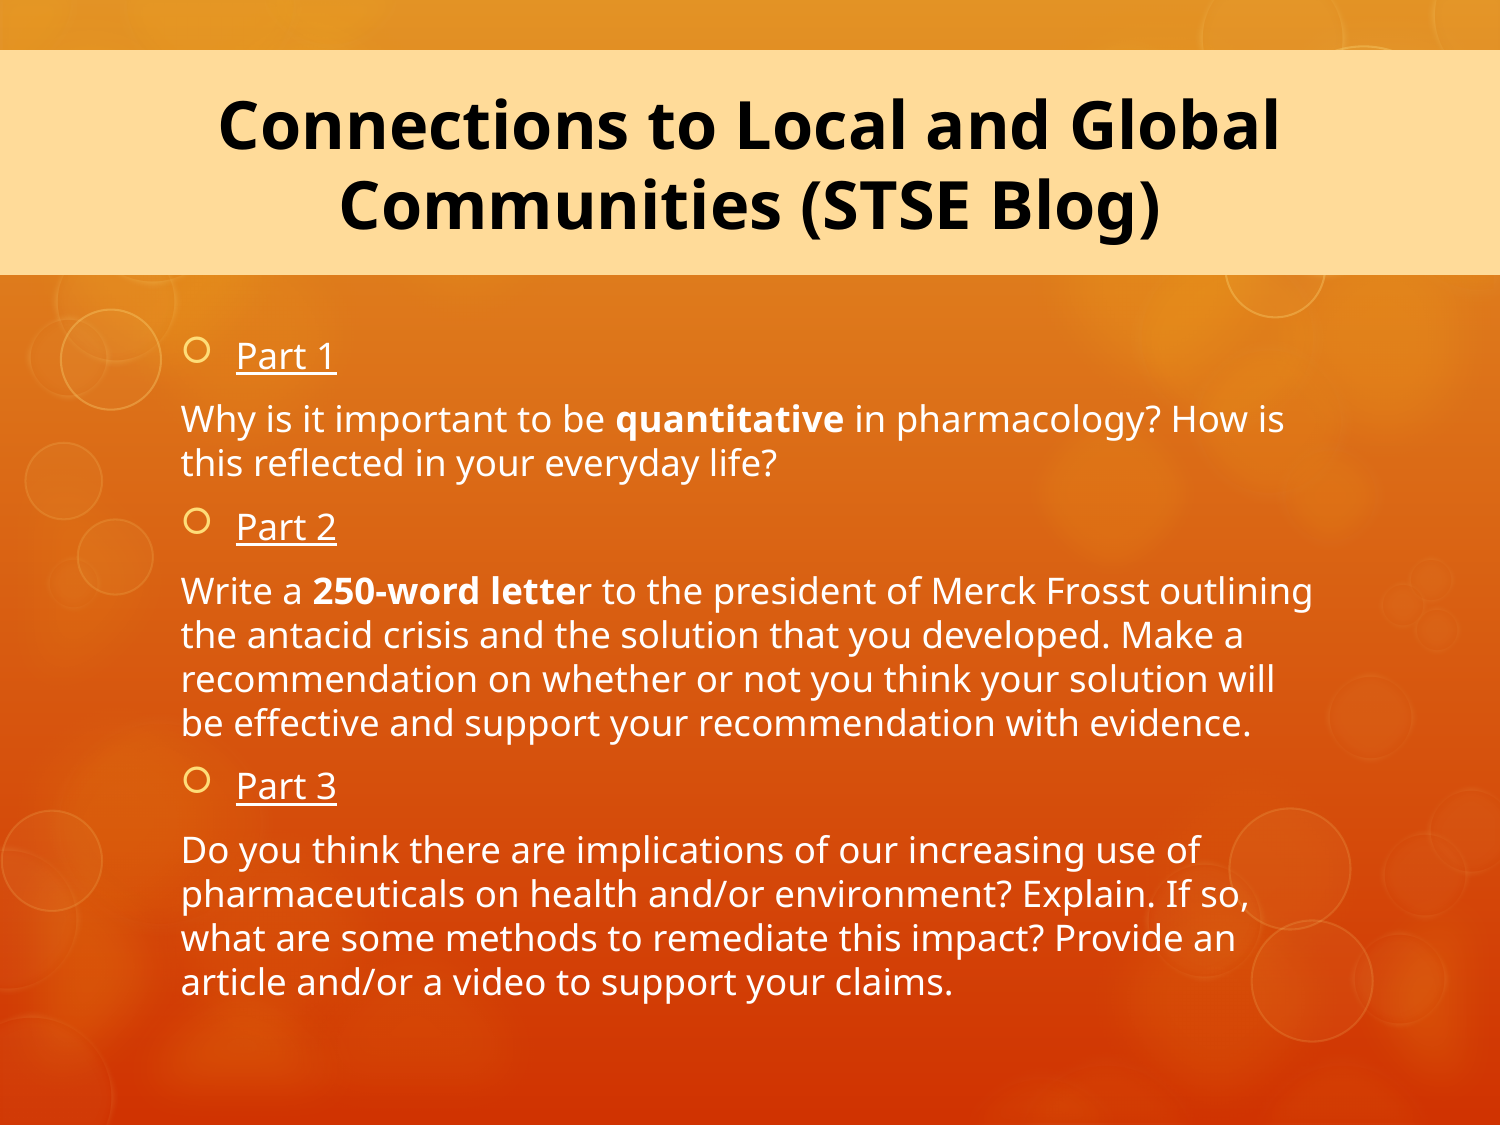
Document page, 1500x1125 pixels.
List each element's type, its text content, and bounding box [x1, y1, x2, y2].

title Connections to Local and Global Communities (STSE Blog) [0, 50, 1500, 275]
list Part 1 Why is it important to be quantitative in pharmacology? How is this reflected in your everyday life? Part 2 Write a 250-word letter to the president of Merck Frosst outlining the antacid crisis and the solution that you developed. Make a recommendation on whether or not you think your solution will be effective and support your recommendation with evidence. Part 3 Do you think there are implications of our increasing use of pharmaceuticals on health and/or environment? Explain. If so, what are some methods to remediate this impact? Provide an article and/or a video to support your claims. [165, 324, 1335, 1058]
